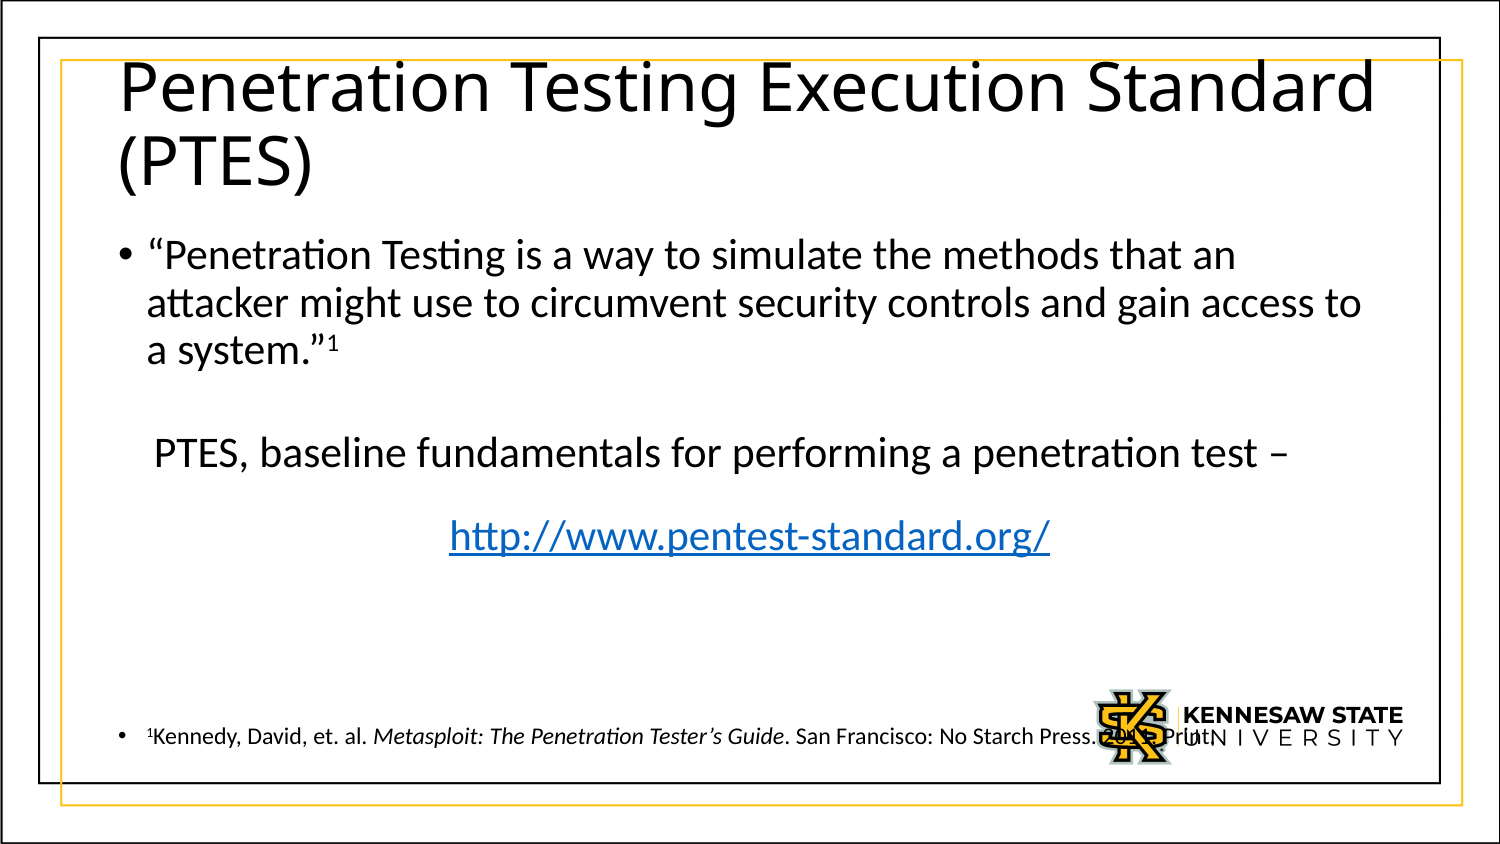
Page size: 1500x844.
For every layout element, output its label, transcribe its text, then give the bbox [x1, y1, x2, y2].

picture [0, 0, 1500, 844]
title Penetration Testing Execution Standard (PTES) [103, 44, 1397, 208]
list “Penetration Testing is a way to simulate the methods that an attacker might use to circumvent security controls and gain access to a system.”1 PTES, baseline fundamentals for performing a penetration test – http://www.pentest-standard.org/ 1Kennedy, David, et. al. Metasploit: The Penetration Tester’s Guide. San Francisco: No Starch Press. 2011. Print. [103, 224, 1397, 760]
